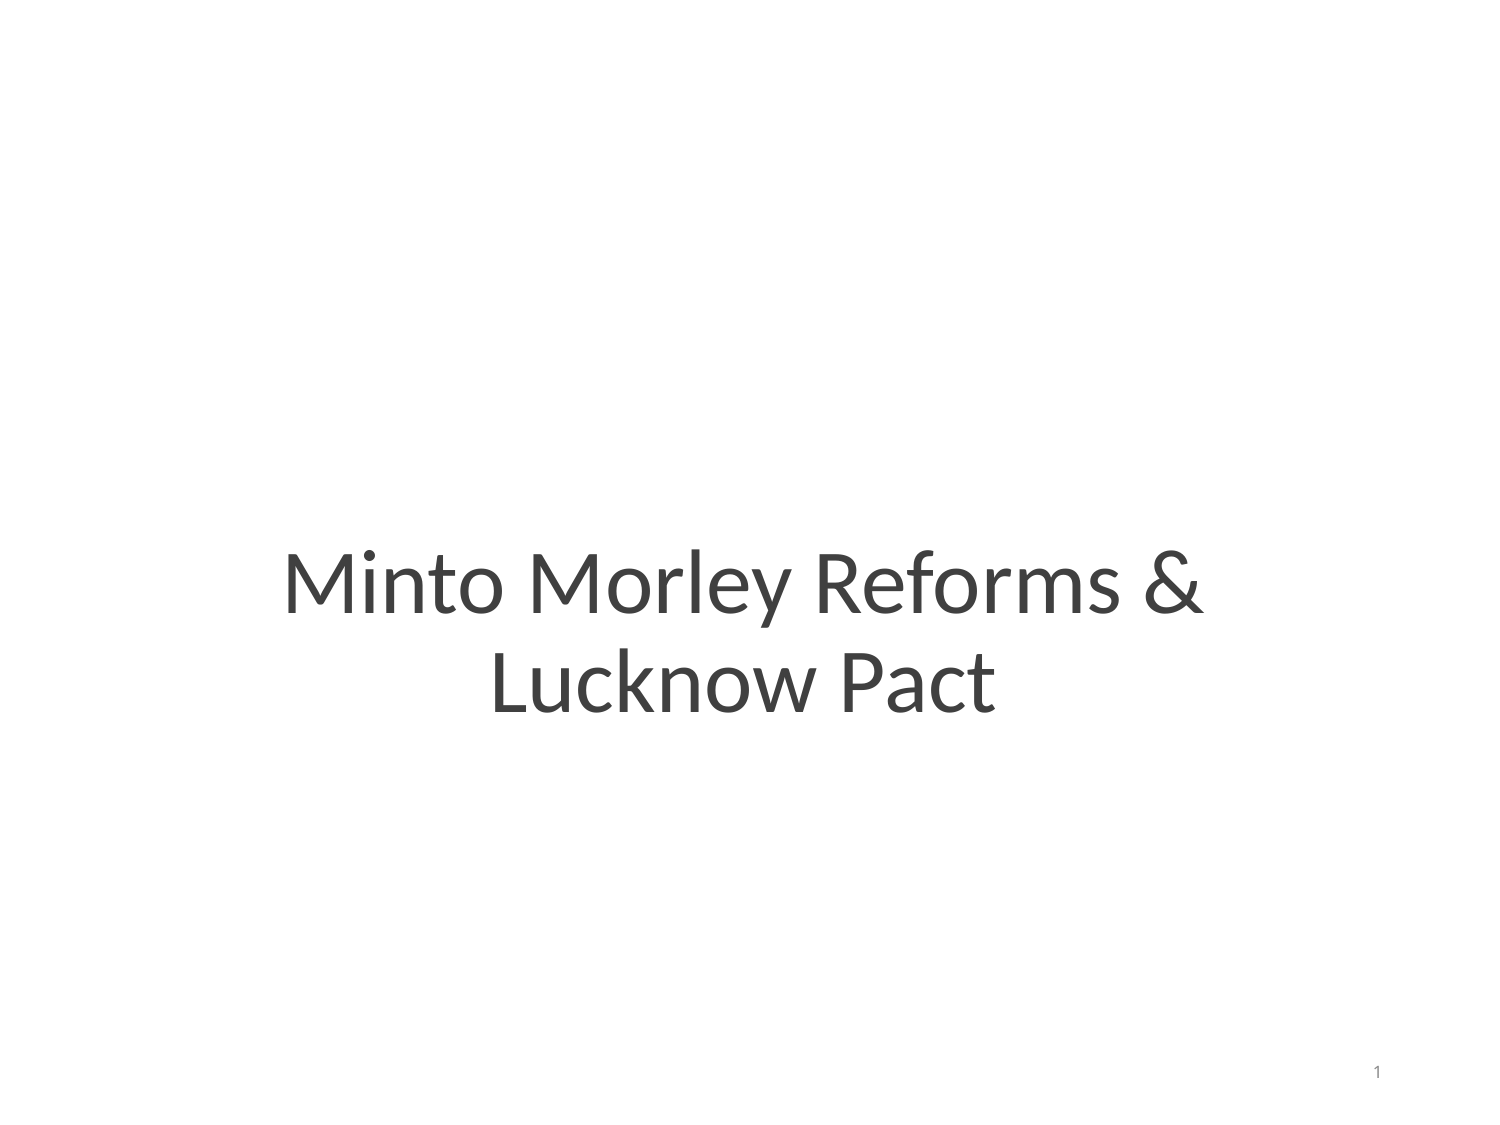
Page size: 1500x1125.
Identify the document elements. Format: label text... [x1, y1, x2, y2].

slide_number 1 [1060, 1042, 1398, 1103]
subtitle Minto Morley Reforms & Lucknow Pact [137, 526, 1350, 778]
